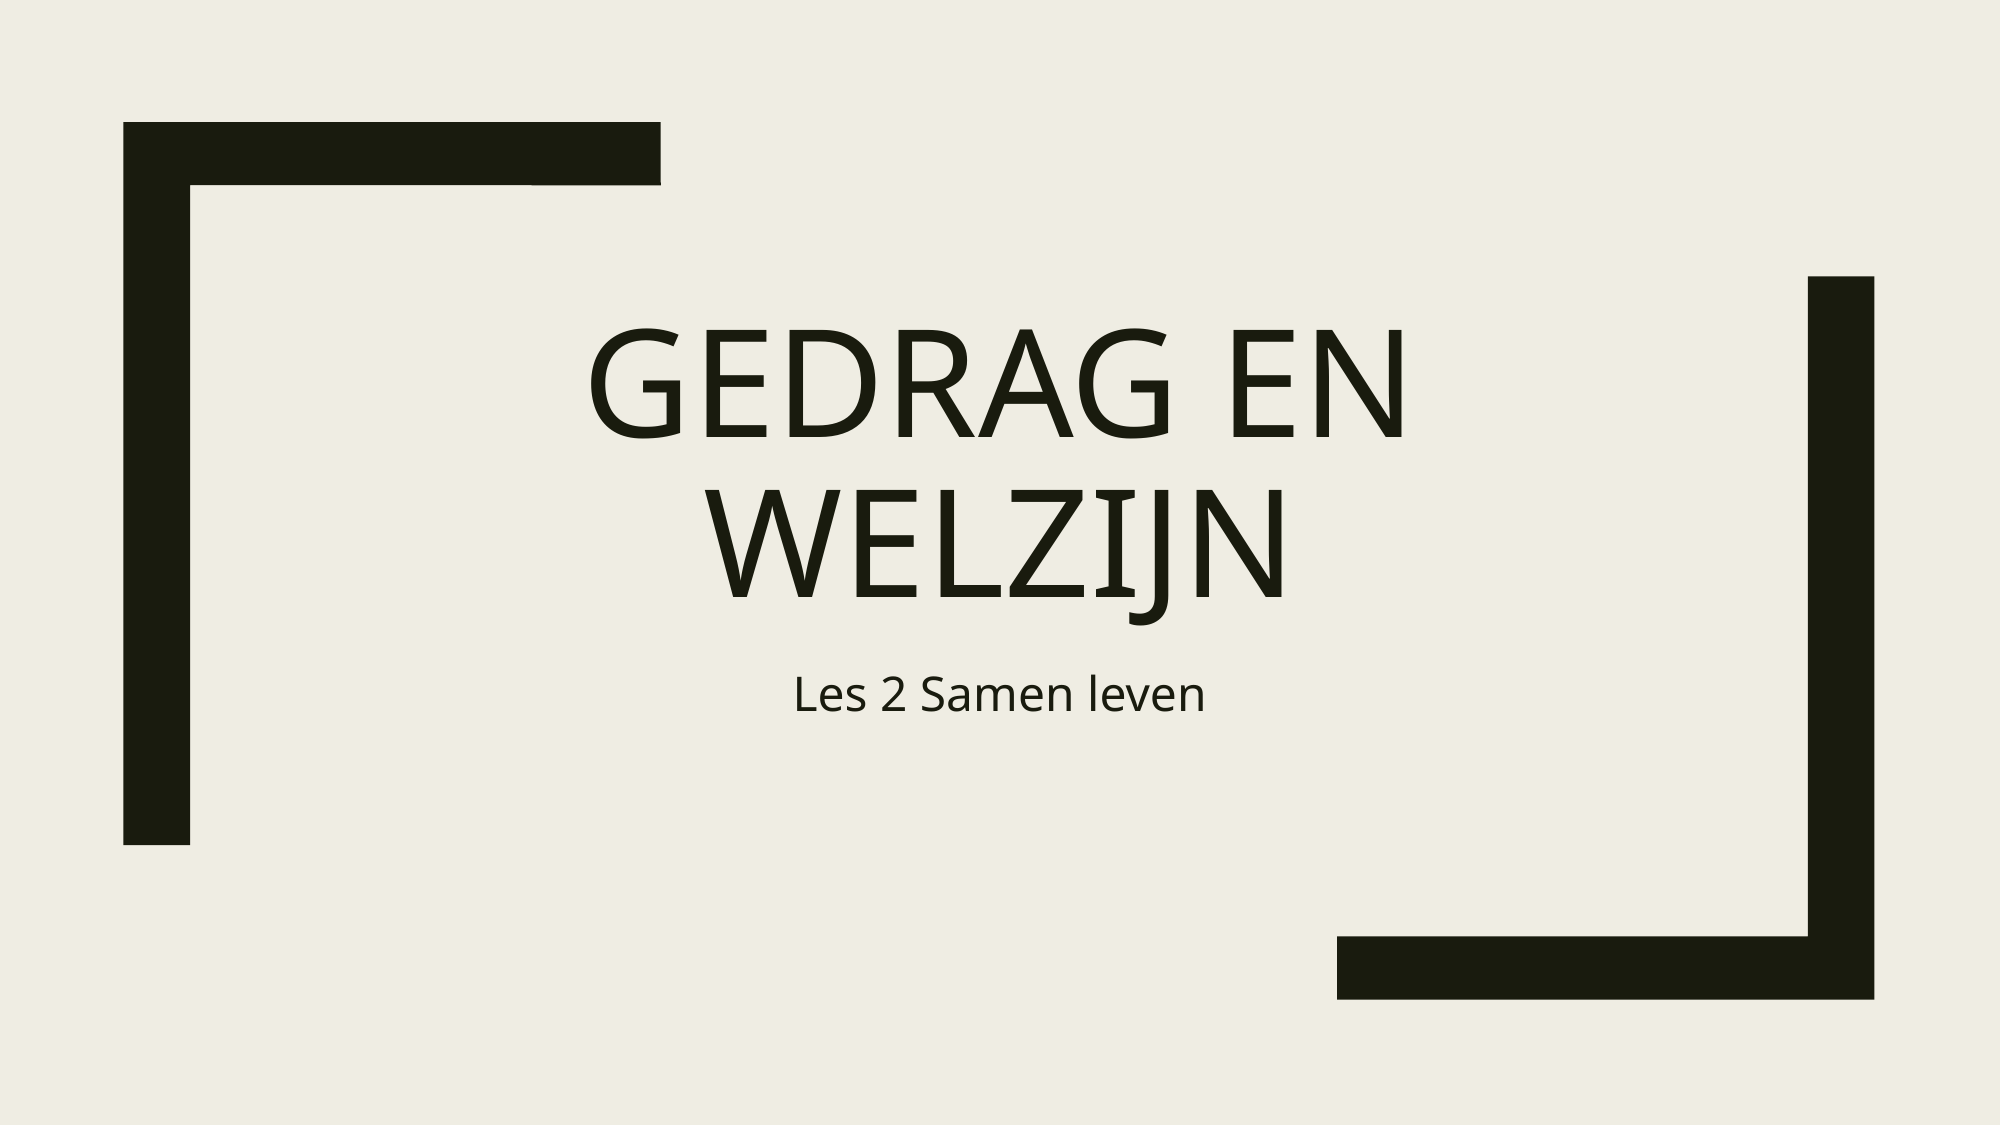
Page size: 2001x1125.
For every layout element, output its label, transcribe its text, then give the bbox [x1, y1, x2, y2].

subtitle Les 2 Samen leven [439, 649, 1561, 828]
title Gedrag en welzijn [314, 293, 1686, 638]
